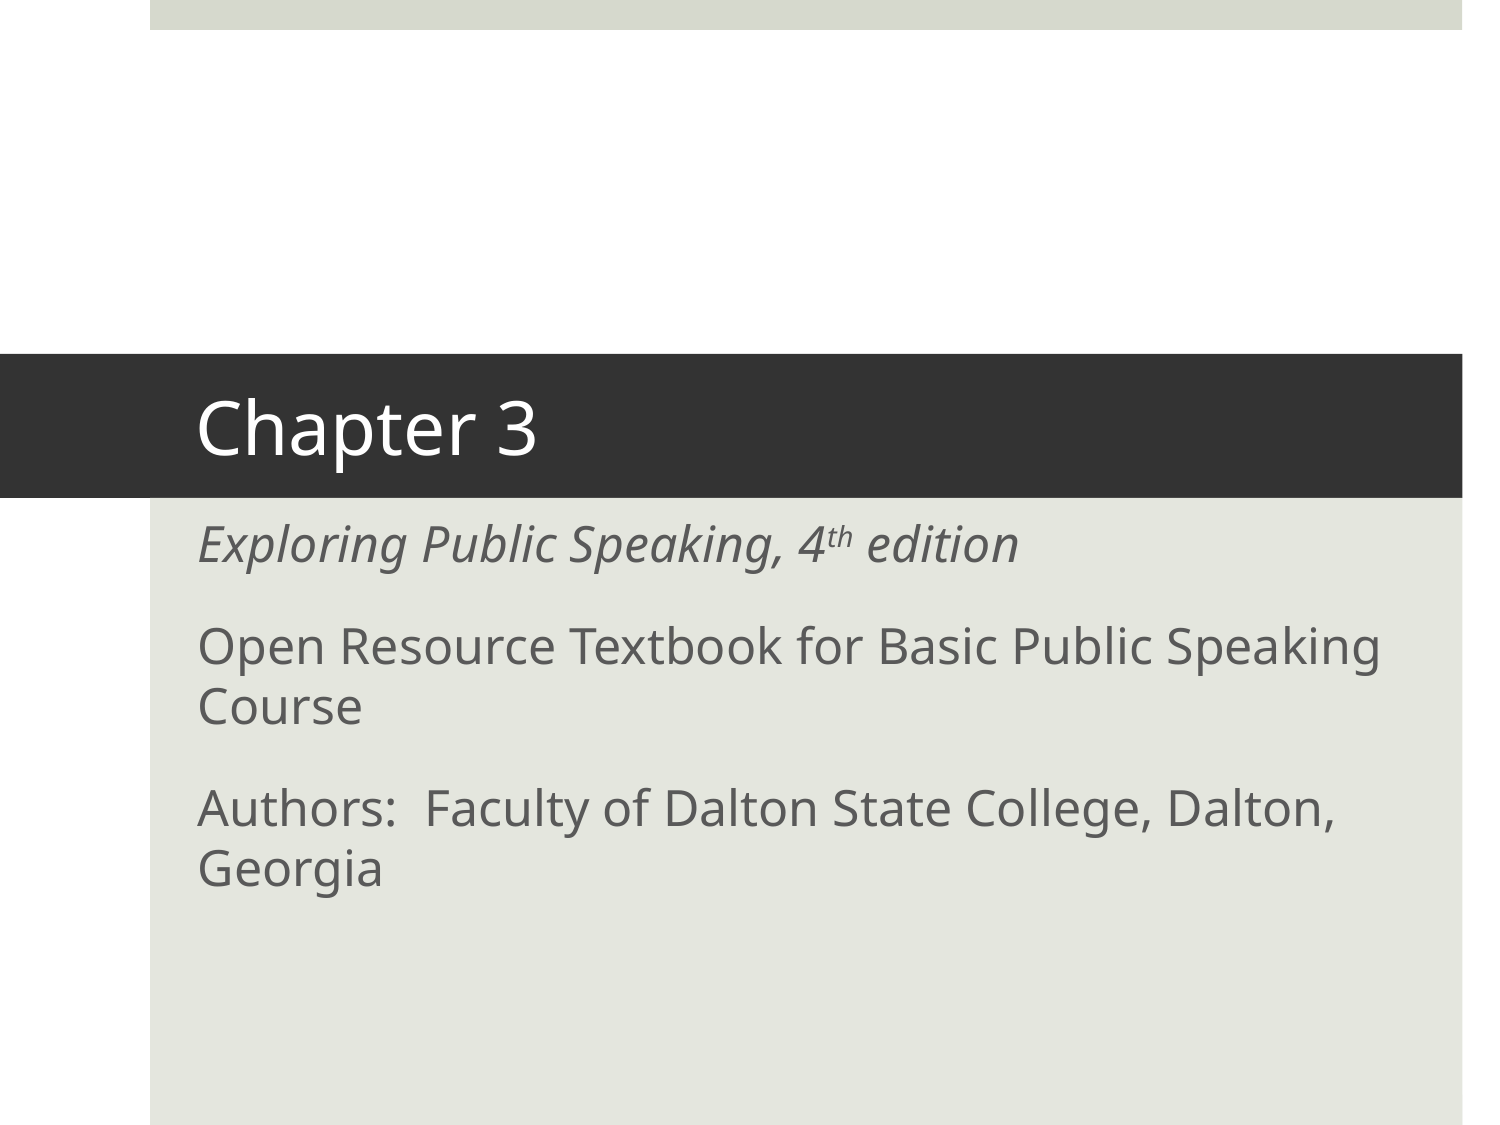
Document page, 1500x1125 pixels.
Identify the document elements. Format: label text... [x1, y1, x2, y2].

subtitle Exploring Public Speaking, 4th edition Open Resource Textbook for Basic Public Speaking Course Authors: Faculty of Dalton State College, Dalton, Georgia [150, 497, 1463, 1125]
title Chapter 3 [0, 353, 1463, 498]
